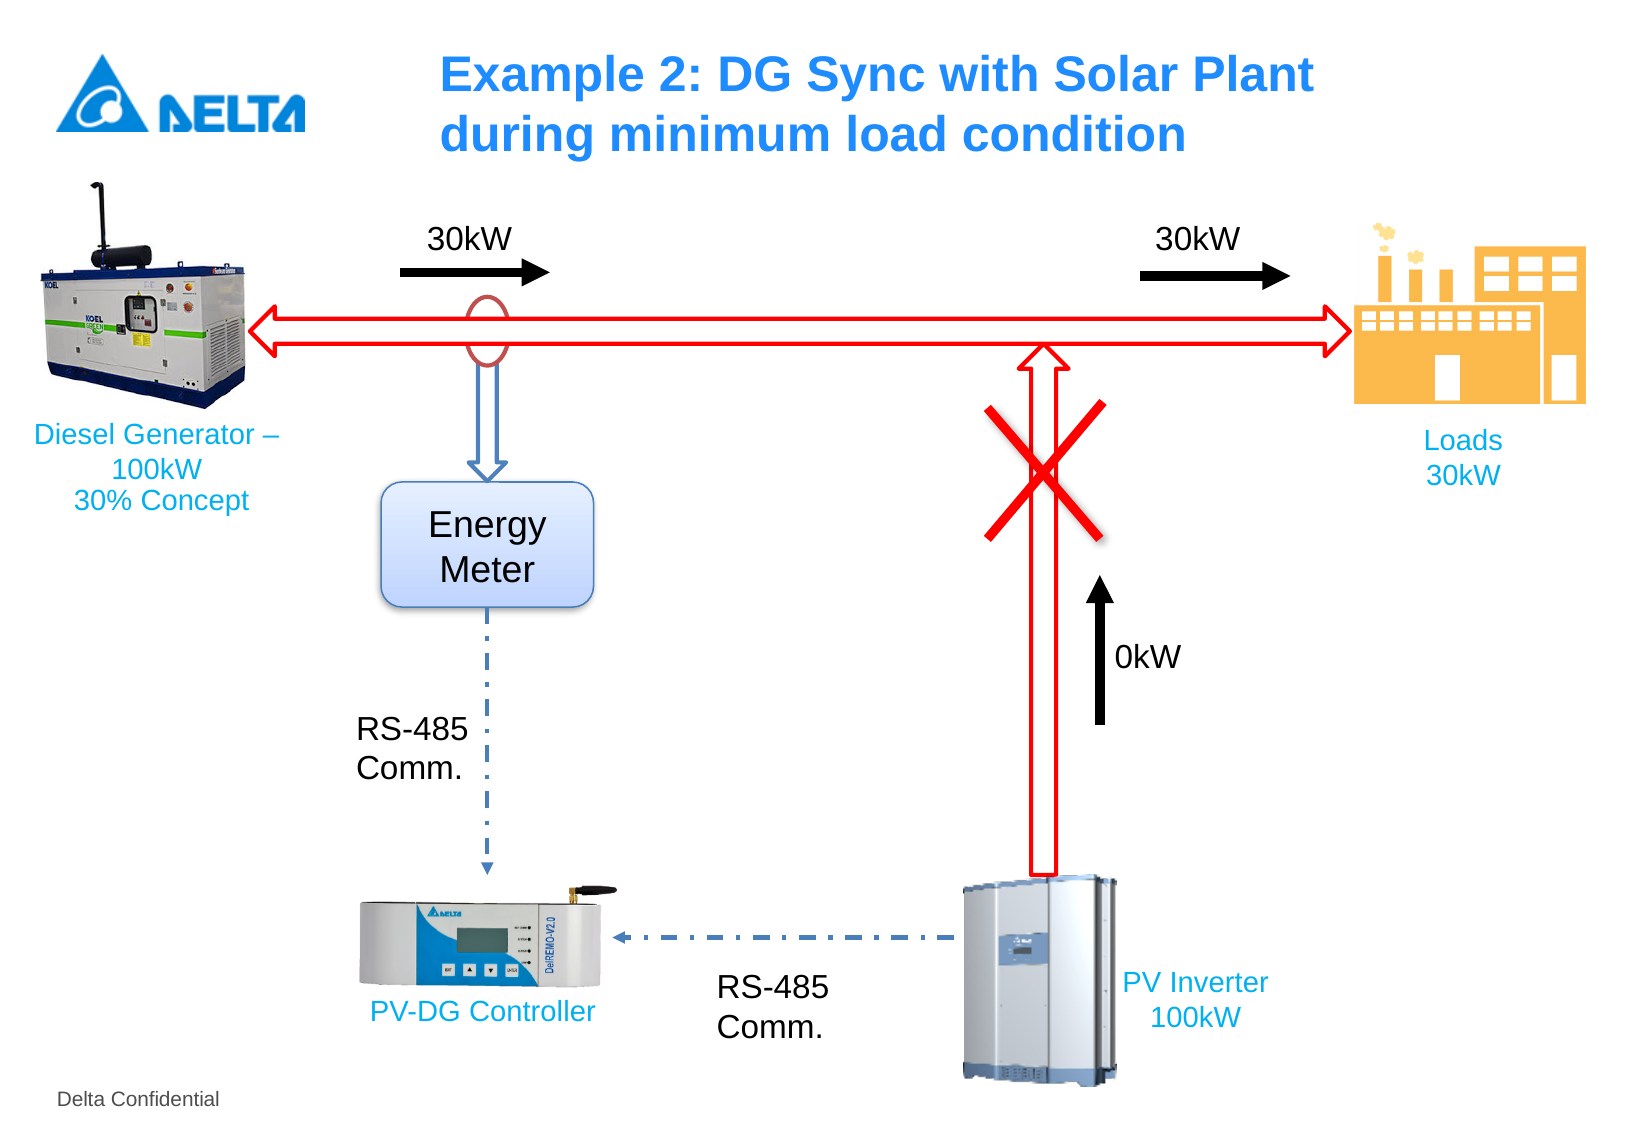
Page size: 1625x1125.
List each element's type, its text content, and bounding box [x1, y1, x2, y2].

text_box [1029, 548, 1059, 873]
text_box [466, 364, 509, 484]
text_box PV-DG Controller [352, 992, 614, 1035]
text_box RS-485 Comm. [701, 958, 850, 1053]
text_box PV Inverter 100kW [1122, 955, 1312, 1041]
text_box Example 2: DG Sync with Solar Plant during minimum load condition [424, 34, 1365, 169]
picture [1354, 221, 1587, 405]
text_box 0kW [1104, 627, 1219, 683]
text_box 30kW [1140, 210, 1211, 265]
picture [56, 54, 305, 132]
text_box 30kW [479, 210, 537, 265]
text_box Loads 30kW [1401, 413, 1525, 499]
text_box 30kW [412, 210, 470, 265]
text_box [987, 401, 1104, 540]
picture [356, 884, 618, 988]
picture [40, 182, 246, 412]
text_box 30% Concept [45, 493, 278, 524]
text_box [1016, 346, 1071, 400]
text_box Energy Meter [380, 481, 595, 608]
text_box [465, 305, 470, 316]
text_box Diesel Generator – 100kW [14, 407, 299, 493]
text_box 30kW [1219, 210, 1275, 265]
text_box RS-485 Comm. [341, 699, 483, 794]
text_box [249, 304, 470, 359]
text_box [479, 294, 510, 316]
picture [963, 874, 1117, 1087]
text_box [465, 346, 510, 368]
text_box [1219, 304, 1349, 359]
text_box [479, 316, 1211, 346]
